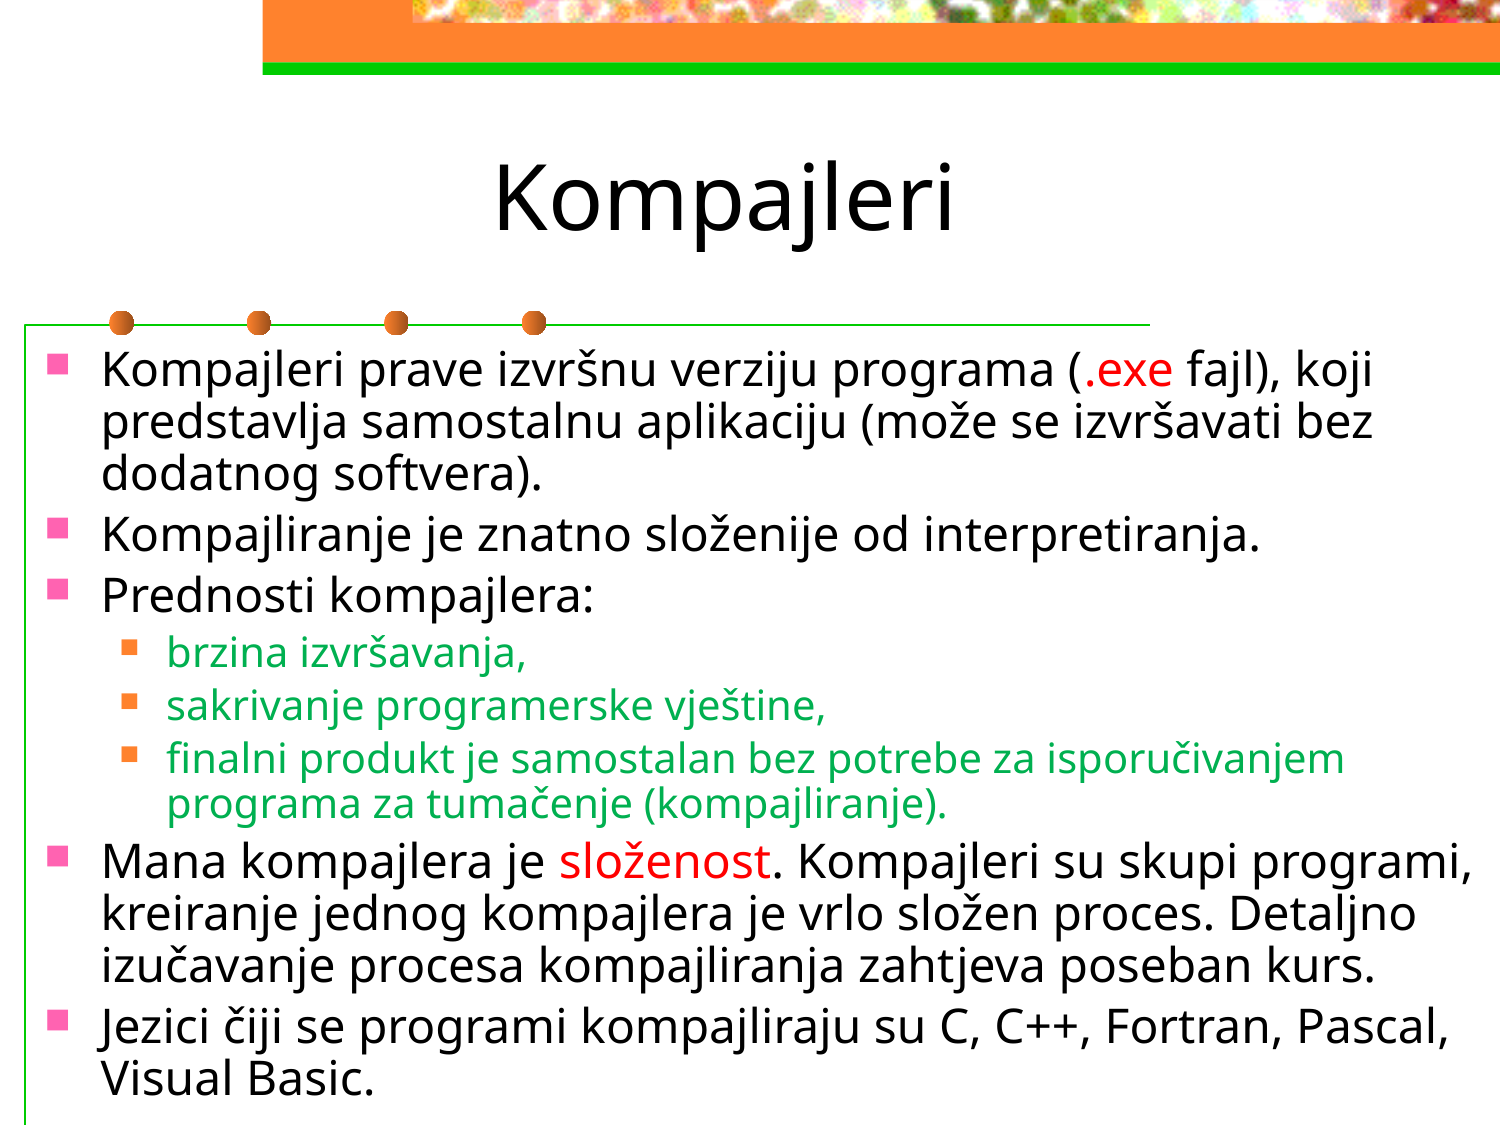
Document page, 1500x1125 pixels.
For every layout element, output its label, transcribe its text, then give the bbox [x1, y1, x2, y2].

title Kompajleri [87, 99, 1363, 288]
picture [412, 0, 1500, 23]
list Kompajleri prave izvršnu verziju programa (.exe fajl), koji predstavlja samostalnu aplikaciju (može se izvršavati bez dodatnog softvera). Kompajliranje je znatno složenije od interpretiranja. Prednosti kompajlera: brzina izvršavanja, sakrivanje programerske vještine, finalni produkt je samostalan bez potrebe za isporučivanjem programa za tumačenje (kompajliranje). Mana kompajlera je složenost. Kompajleri su skupi programi, kreiranje jednog kompajlera je vrlo složen proces. Detaljno izučavanje procesa kompajliranja zahtjeva poseban kurs. Jezici čiji se programi kompajliraju su C, C++, Fortran, Pascal, Visual Basic. [29, 338, 1491, 1106]
